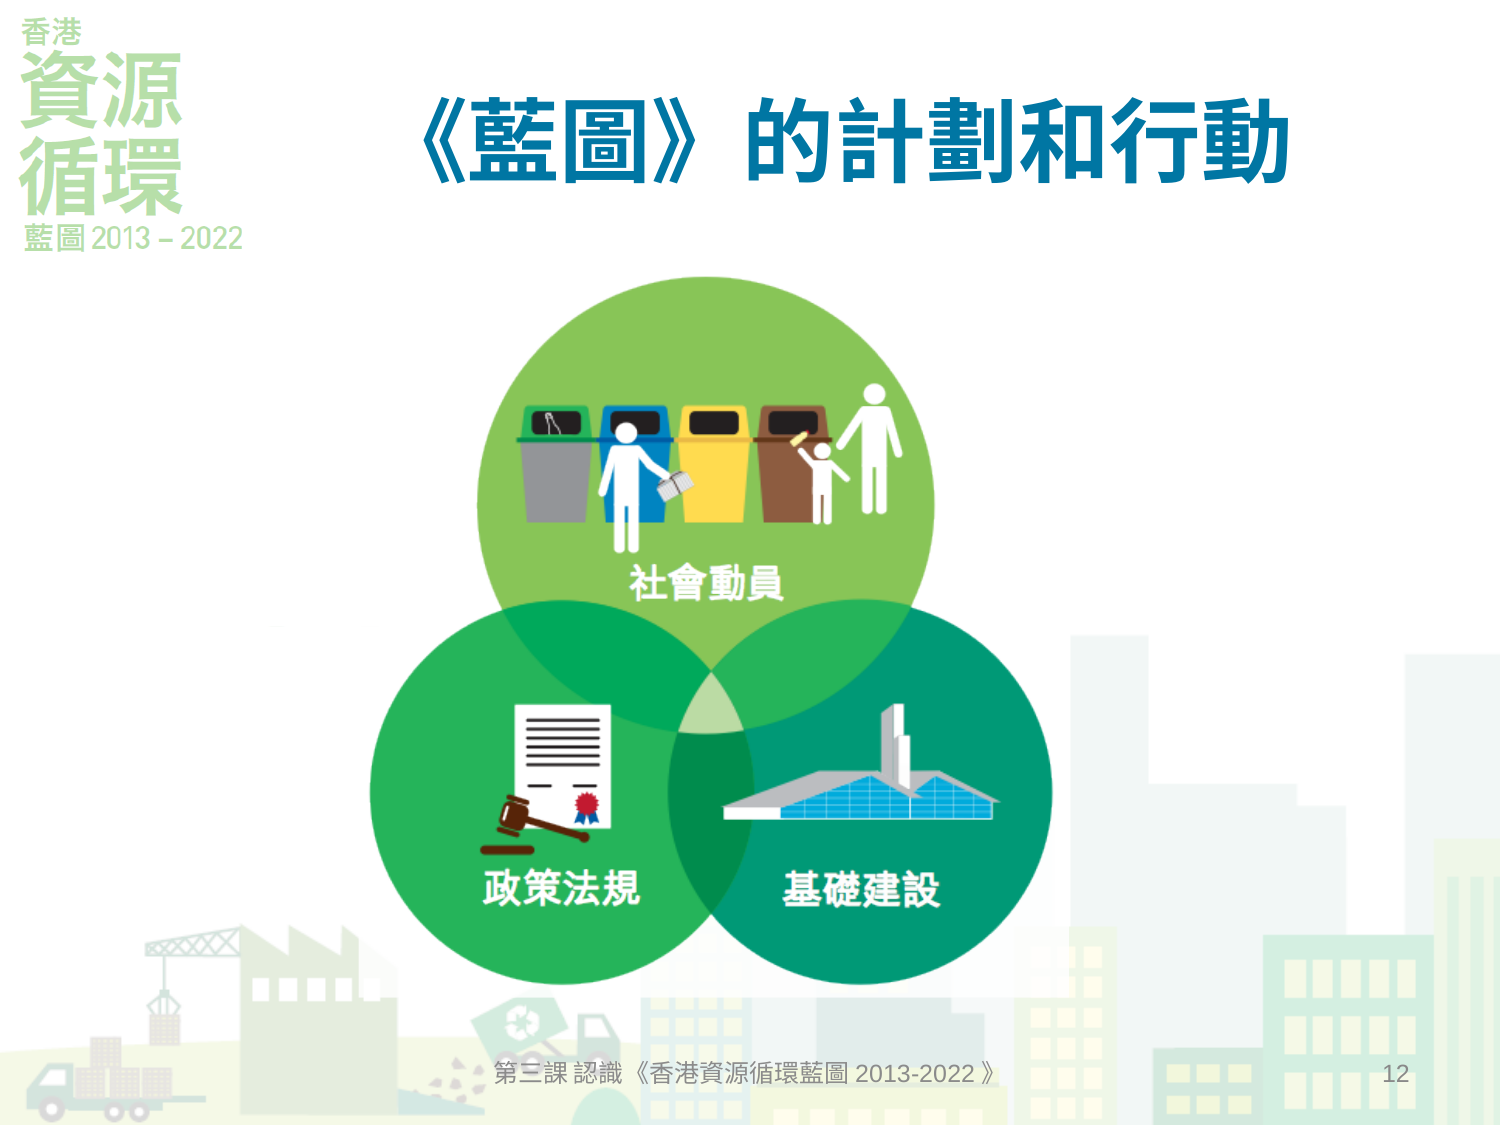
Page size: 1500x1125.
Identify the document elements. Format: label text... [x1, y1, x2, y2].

slide_number 12 [1074, 1042, 1425, 1103]
footer 第三課 認識《香港資源循環藍圖2013-2022》 [442, 1042, 1058, 1103]
title 《藍圖》的計劃和行動 [265, 44, 1426, 233]
picture [358, 255, 1070, 998]
